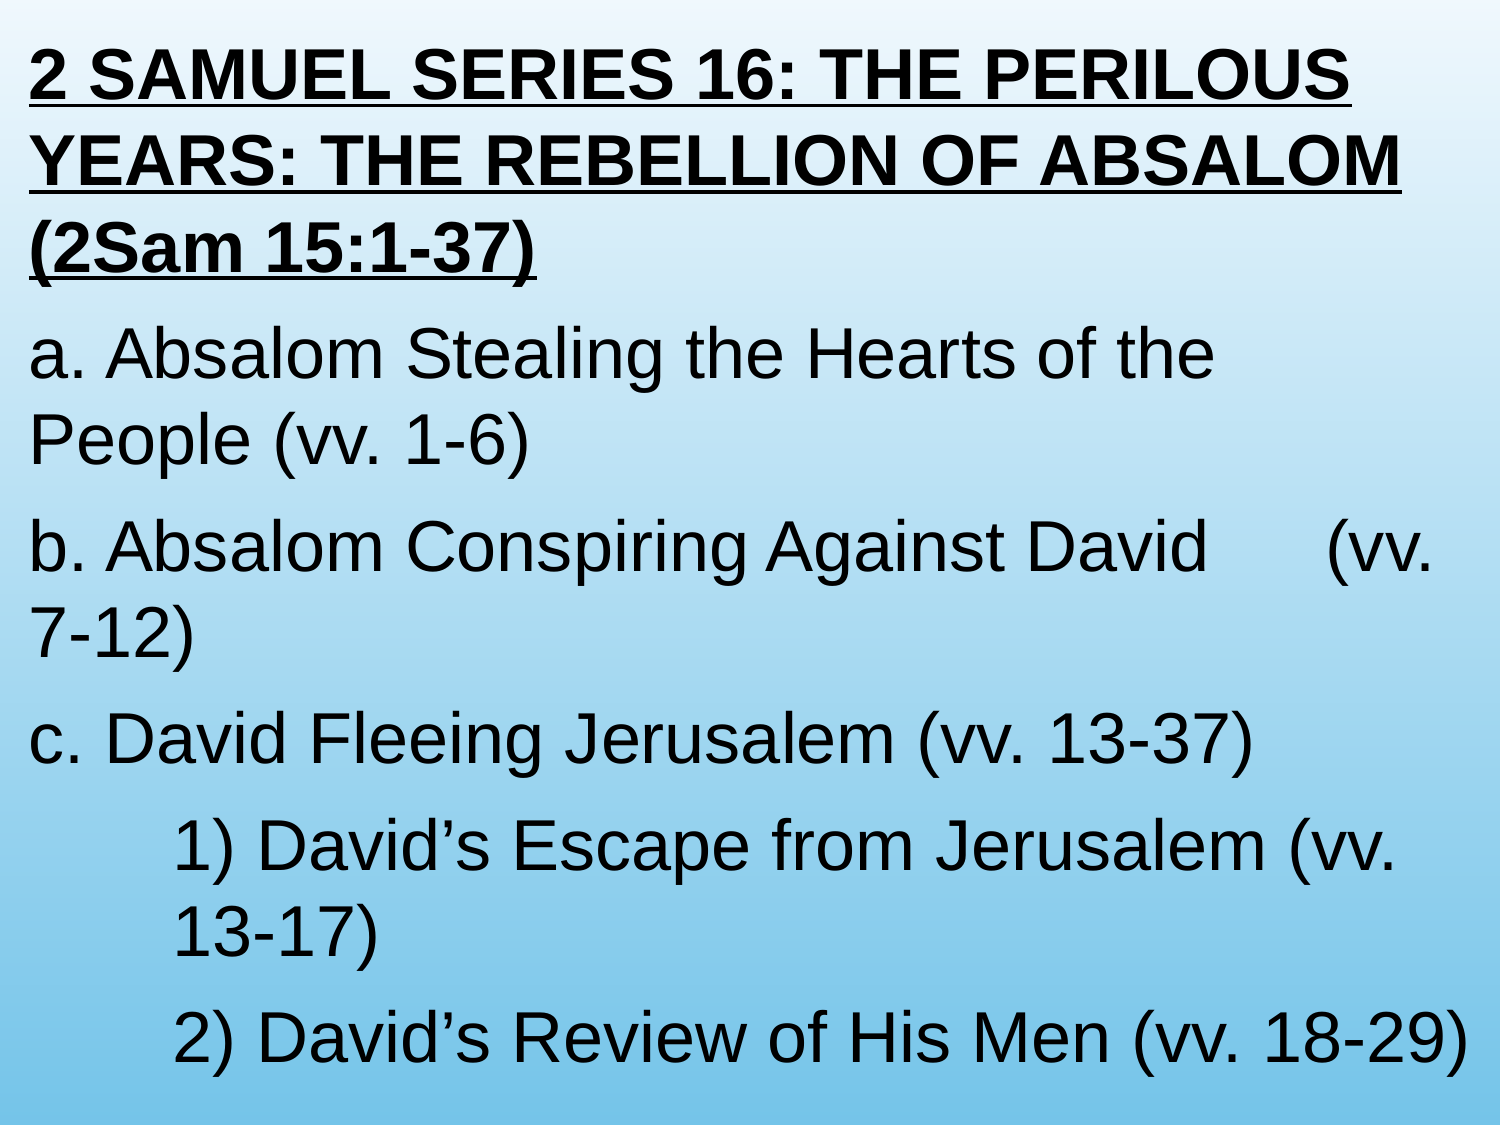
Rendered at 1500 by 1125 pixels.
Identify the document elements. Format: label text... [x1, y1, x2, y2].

subtitle 2 SAMUEL SERIES 16: THE PERILOUS YEARS: THE REBELLION OF ABSALOM (2Sam 15:1-37) a. Absalom Stealing the Hearts of the People (vv. 1-6) b. Absalom Conspiring Against David (vv. 7-12) c. David Fleeing Jerusalem (vv. 13-37) 1) David’s Escape from Jerusalem (vv. 13-17) 2) David’s Review of His Men (vv. 18-29) [13, 20, 1486, 1108]
